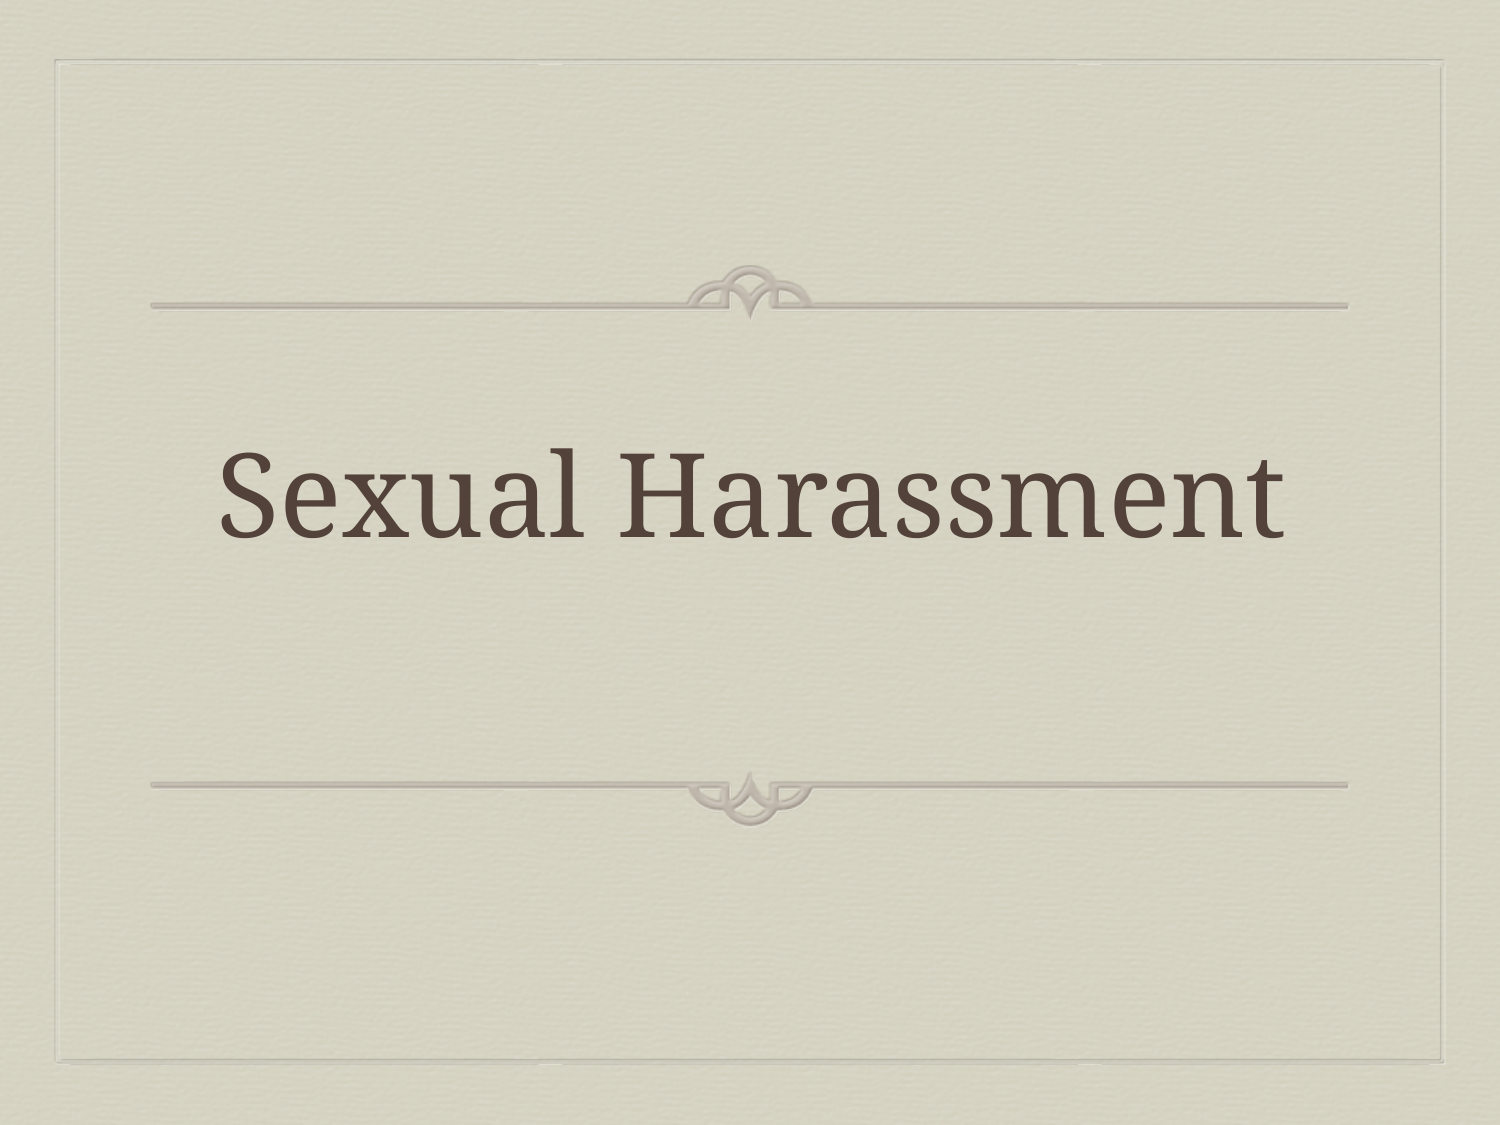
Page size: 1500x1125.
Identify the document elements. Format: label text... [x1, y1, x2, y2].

picture [0, 0, 1500, 1125]
title Sexual Harassment [183, 312, 1322, 573]
